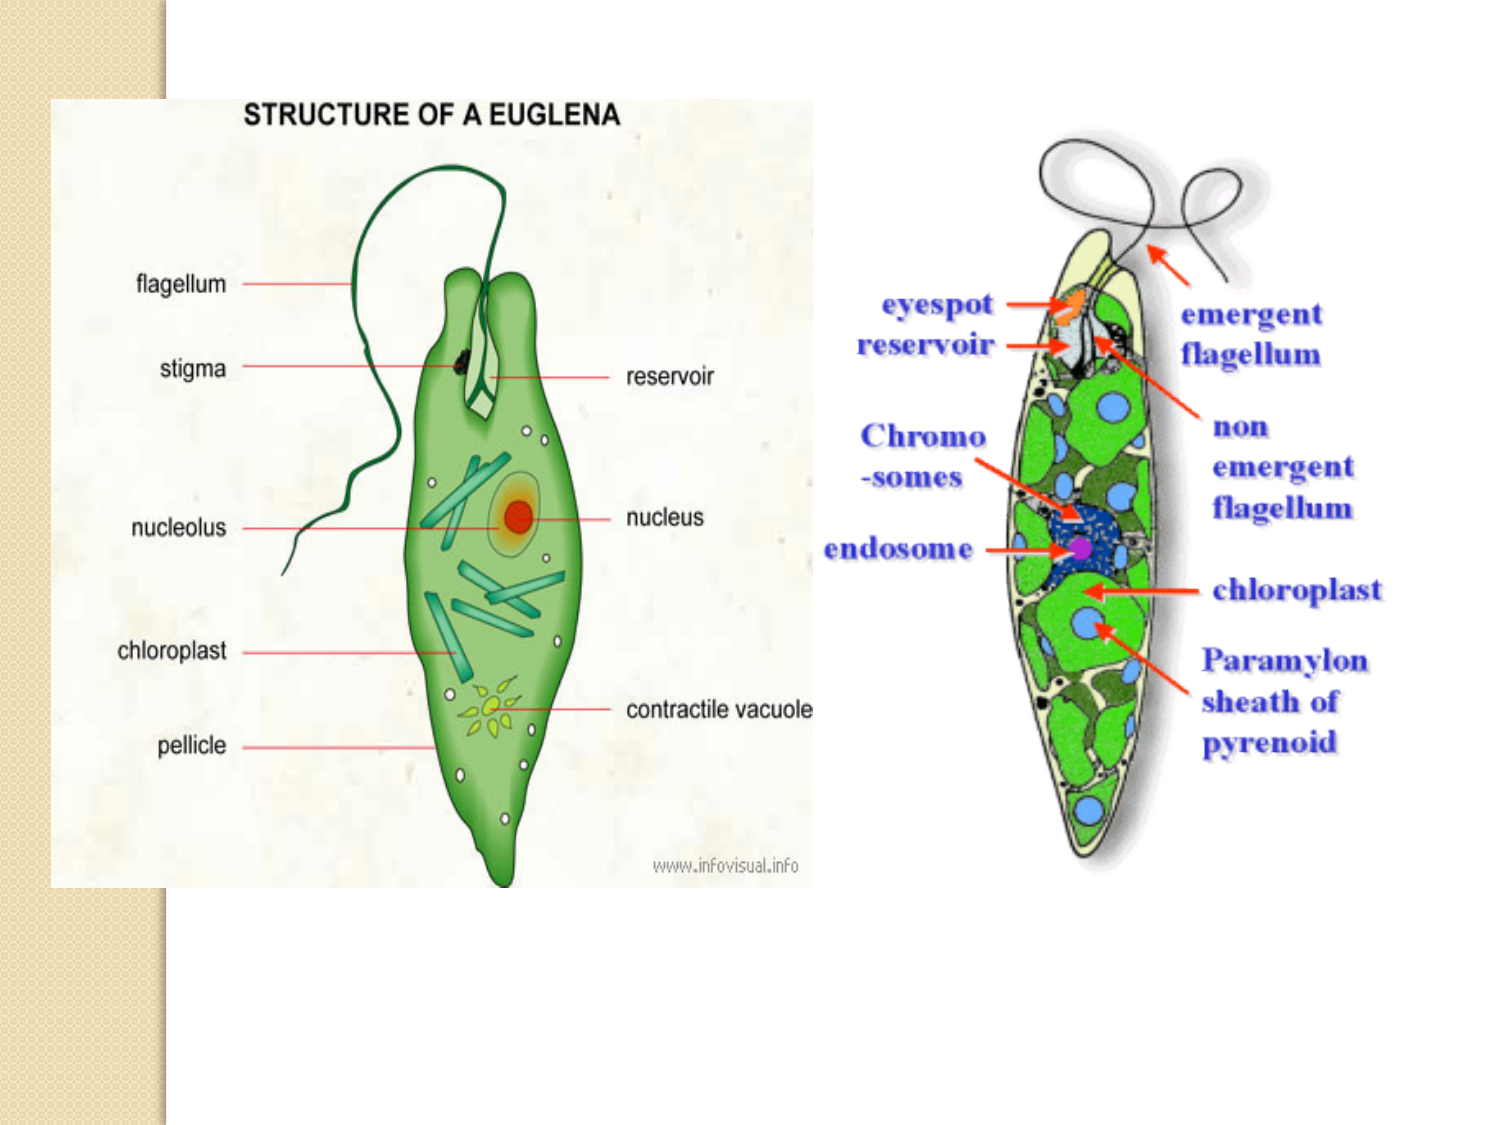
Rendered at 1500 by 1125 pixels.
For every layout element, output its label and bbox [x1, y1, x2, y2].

picture [51, 99, 1401, 888]
